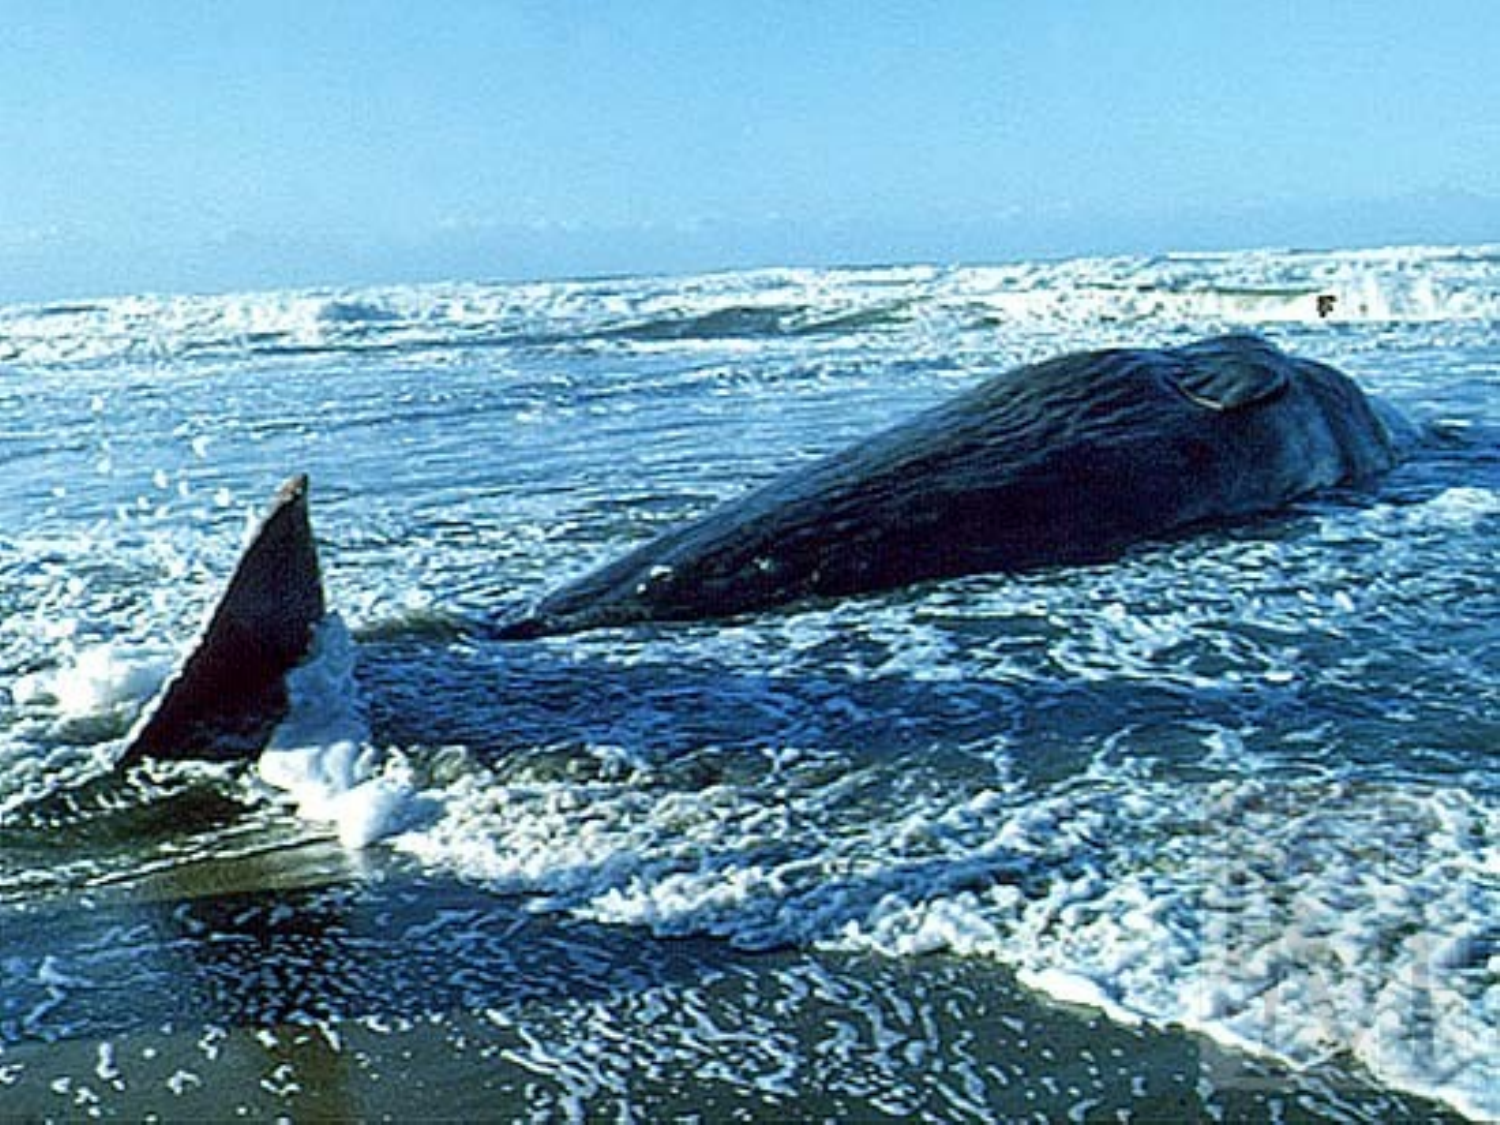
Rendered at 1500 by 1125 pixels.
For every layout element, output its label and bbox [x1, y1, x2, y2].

list [0, 0, 1500, 1125]
